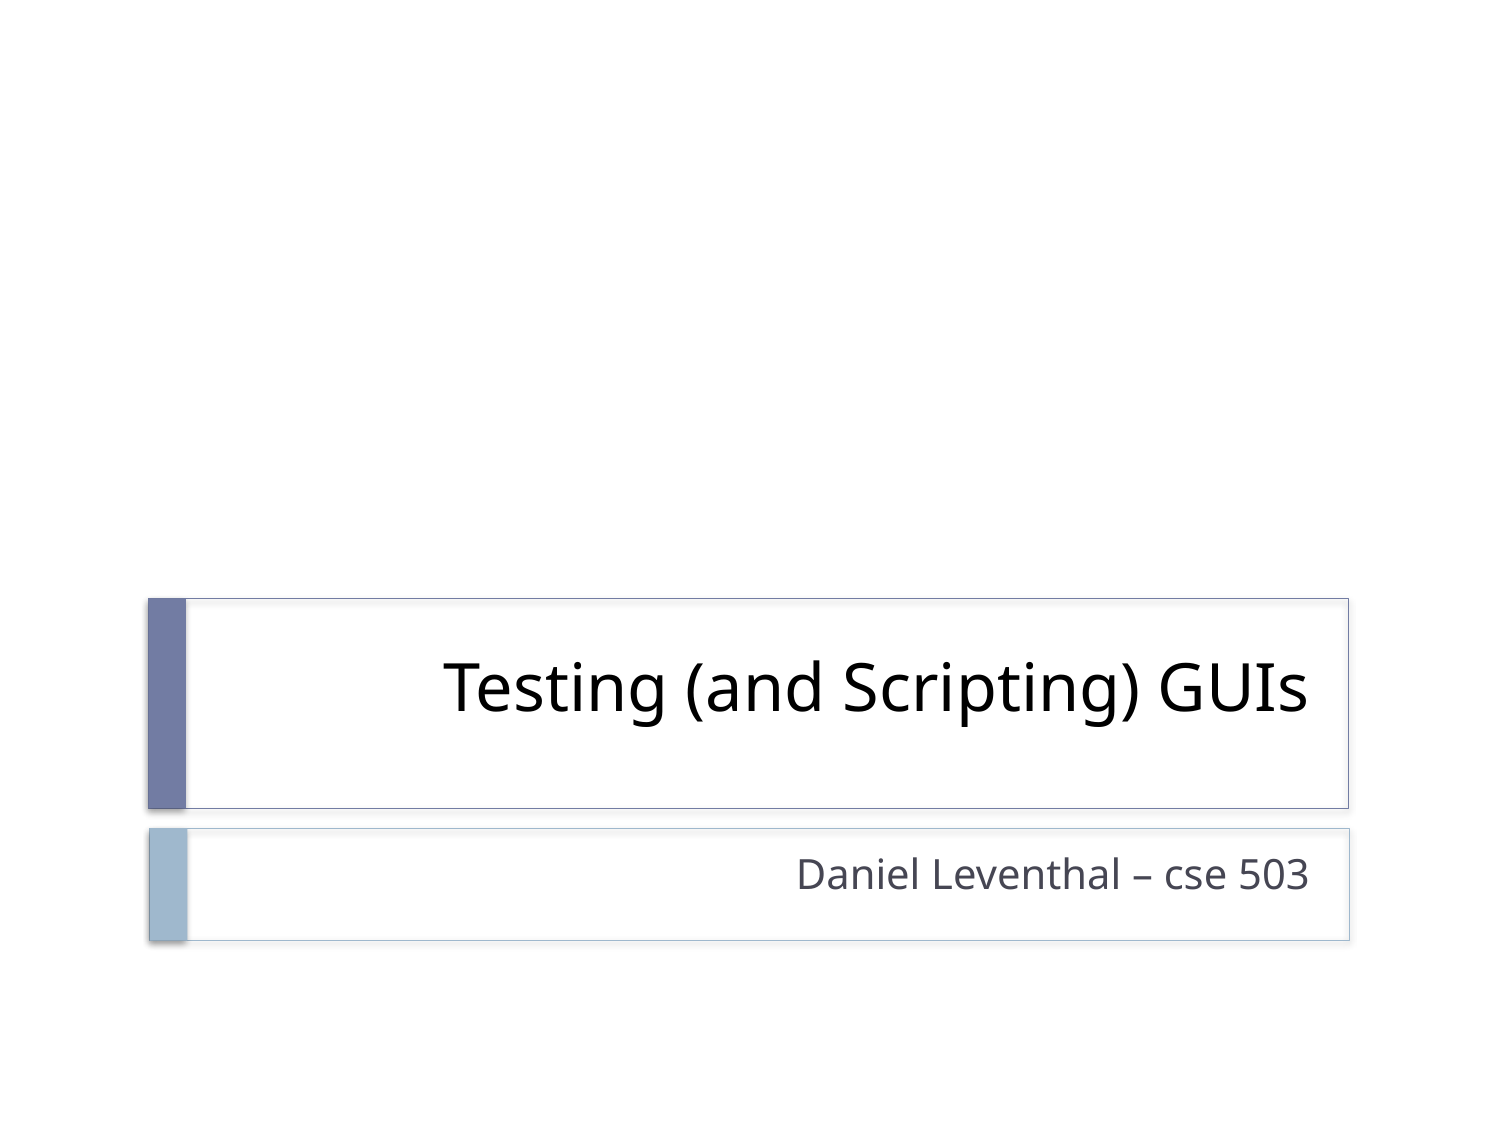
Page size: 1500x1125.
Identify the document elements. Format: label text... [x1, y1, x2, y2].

subtitle Daniel Leventhal – cse 503 [200, 840, 1325, 929]
title Testing (and Scripting) GUIs [200, 637, 1325, 800]
